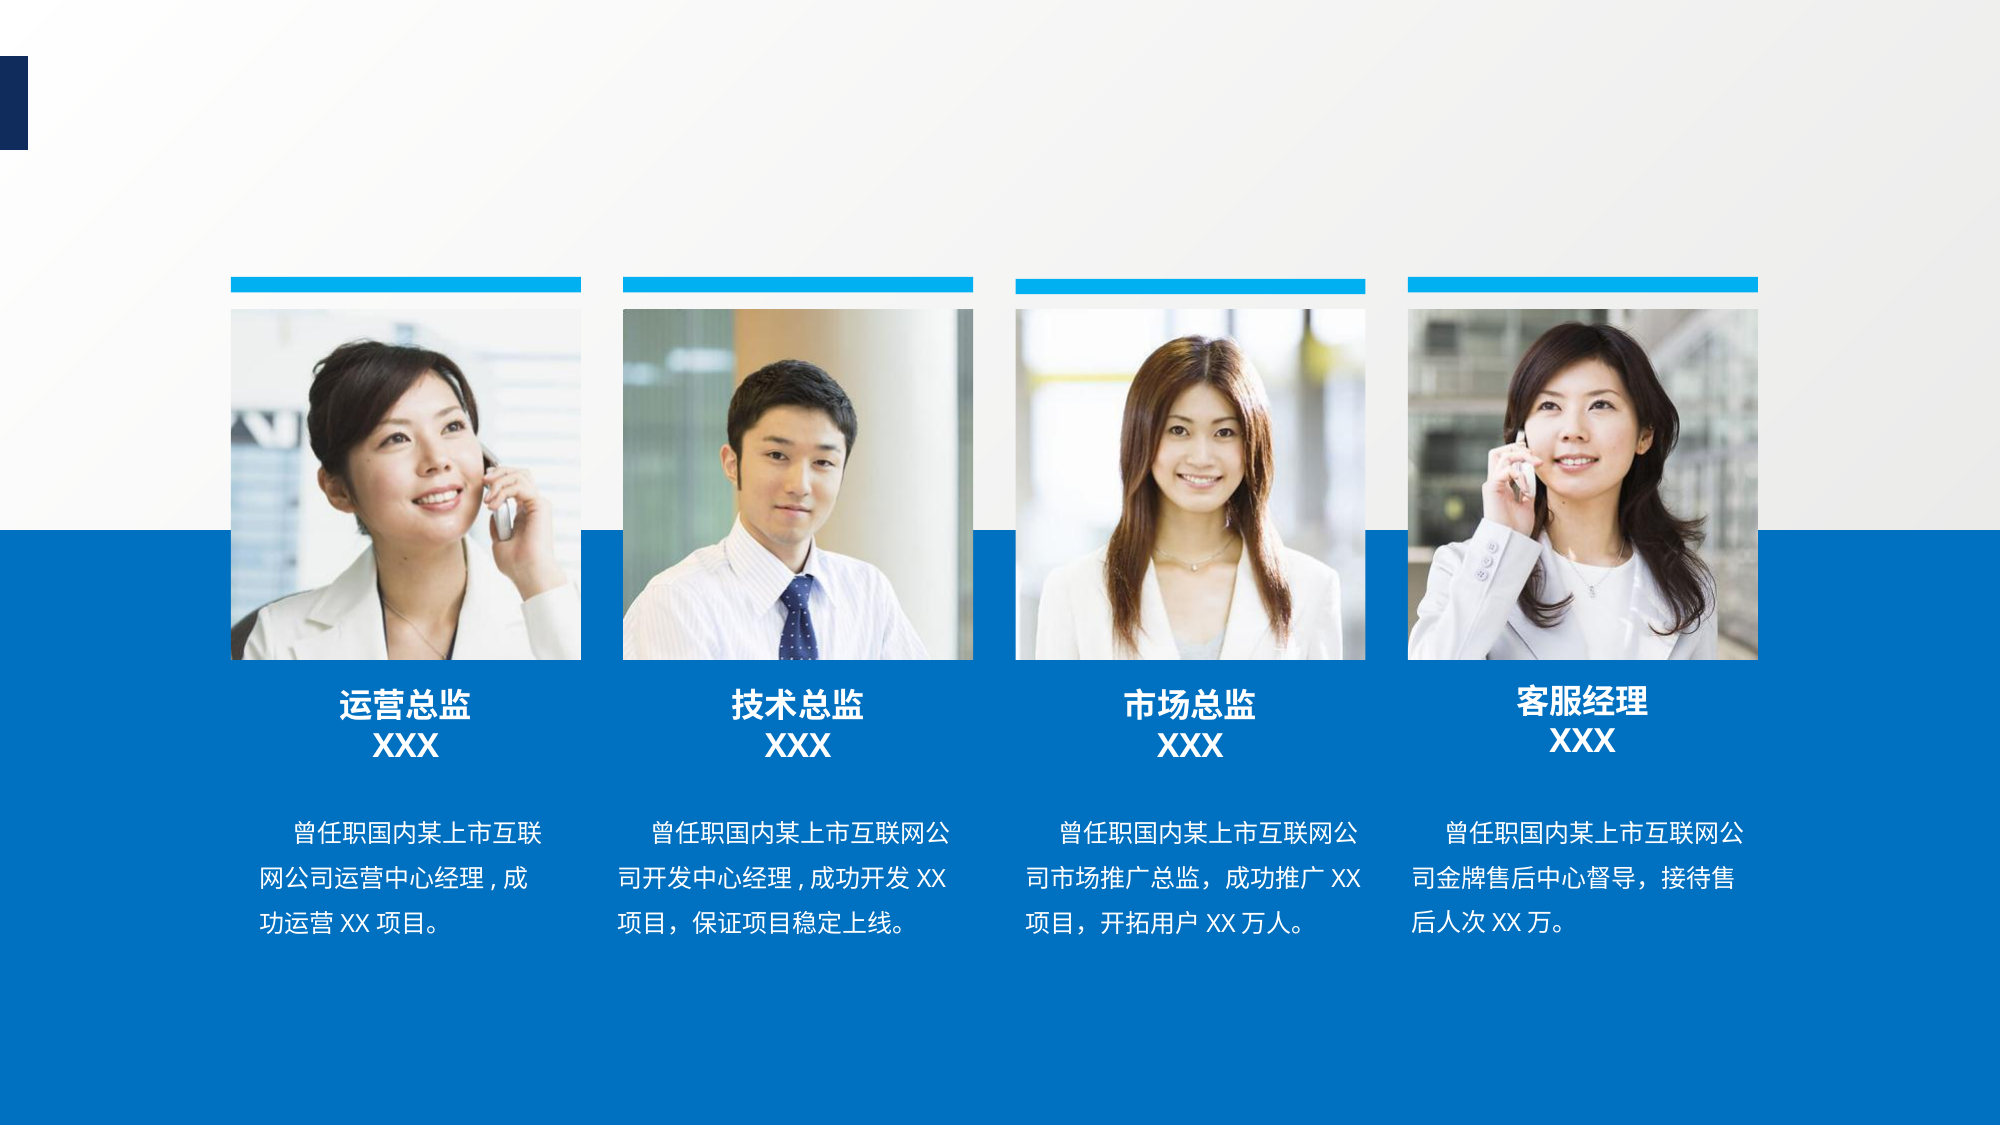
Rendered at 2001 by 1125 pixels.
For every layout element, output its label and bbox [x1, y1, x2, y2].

text_box [230, 276, 1770, 948]
text_box [0, 529, 2000, 1125]
